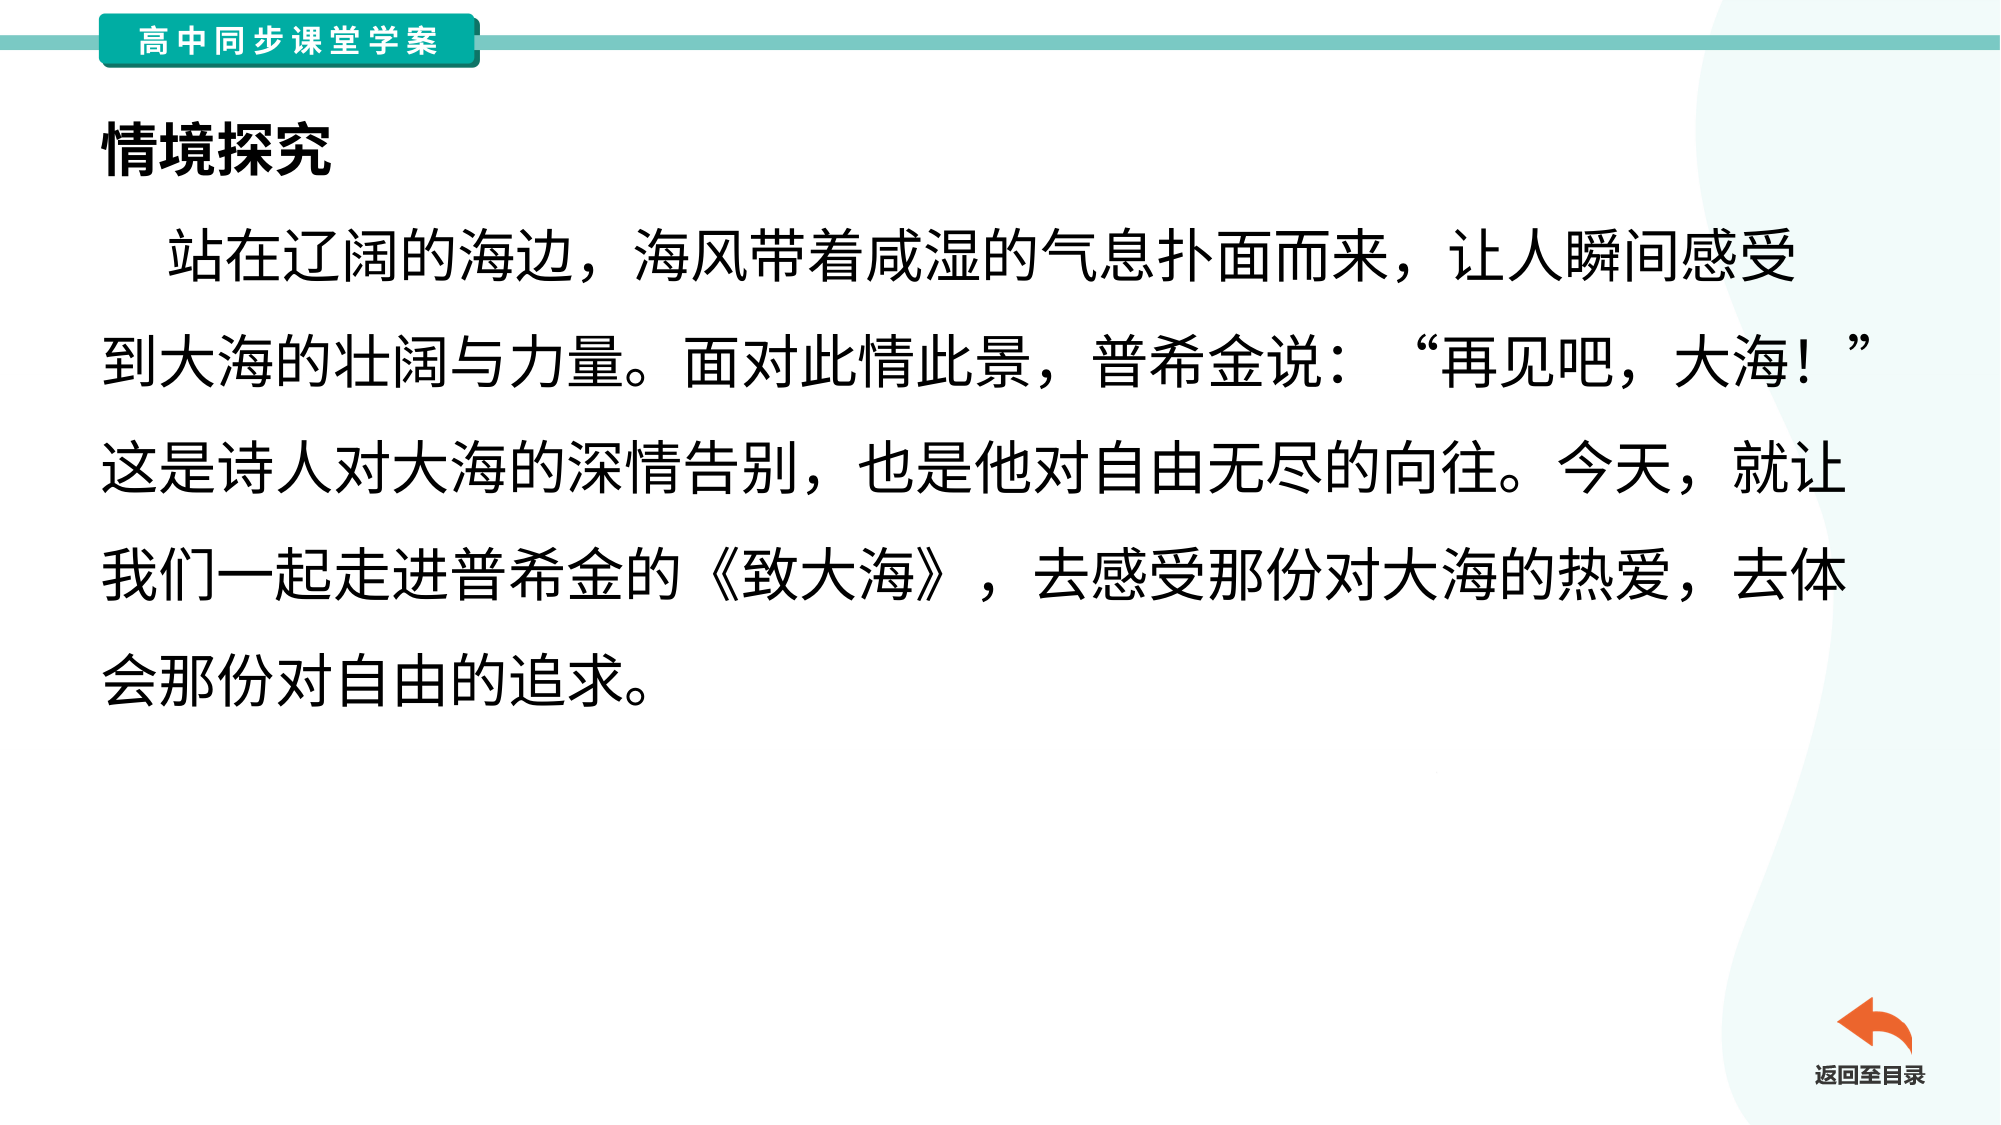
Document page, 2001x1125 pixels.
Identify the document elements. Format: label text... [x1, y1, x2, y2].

picture [0, 0, 2000, 1125]
text_box 情境探究 站在辽阔的海边，海风带着咸湿的气息扑面而来，让人瞬间感受 到大海的壮阔与力量。面对此情此景，普希金说：“再见吧，大海！” 这是诗人对大海的深情告别，也是他对自由无尽的向往。今天，就让 我们一起走进普希金的《致大海》，去感受那份对大海的热爱，去体 会那份对自由的追求。 [100, 76, 1899, 715]
